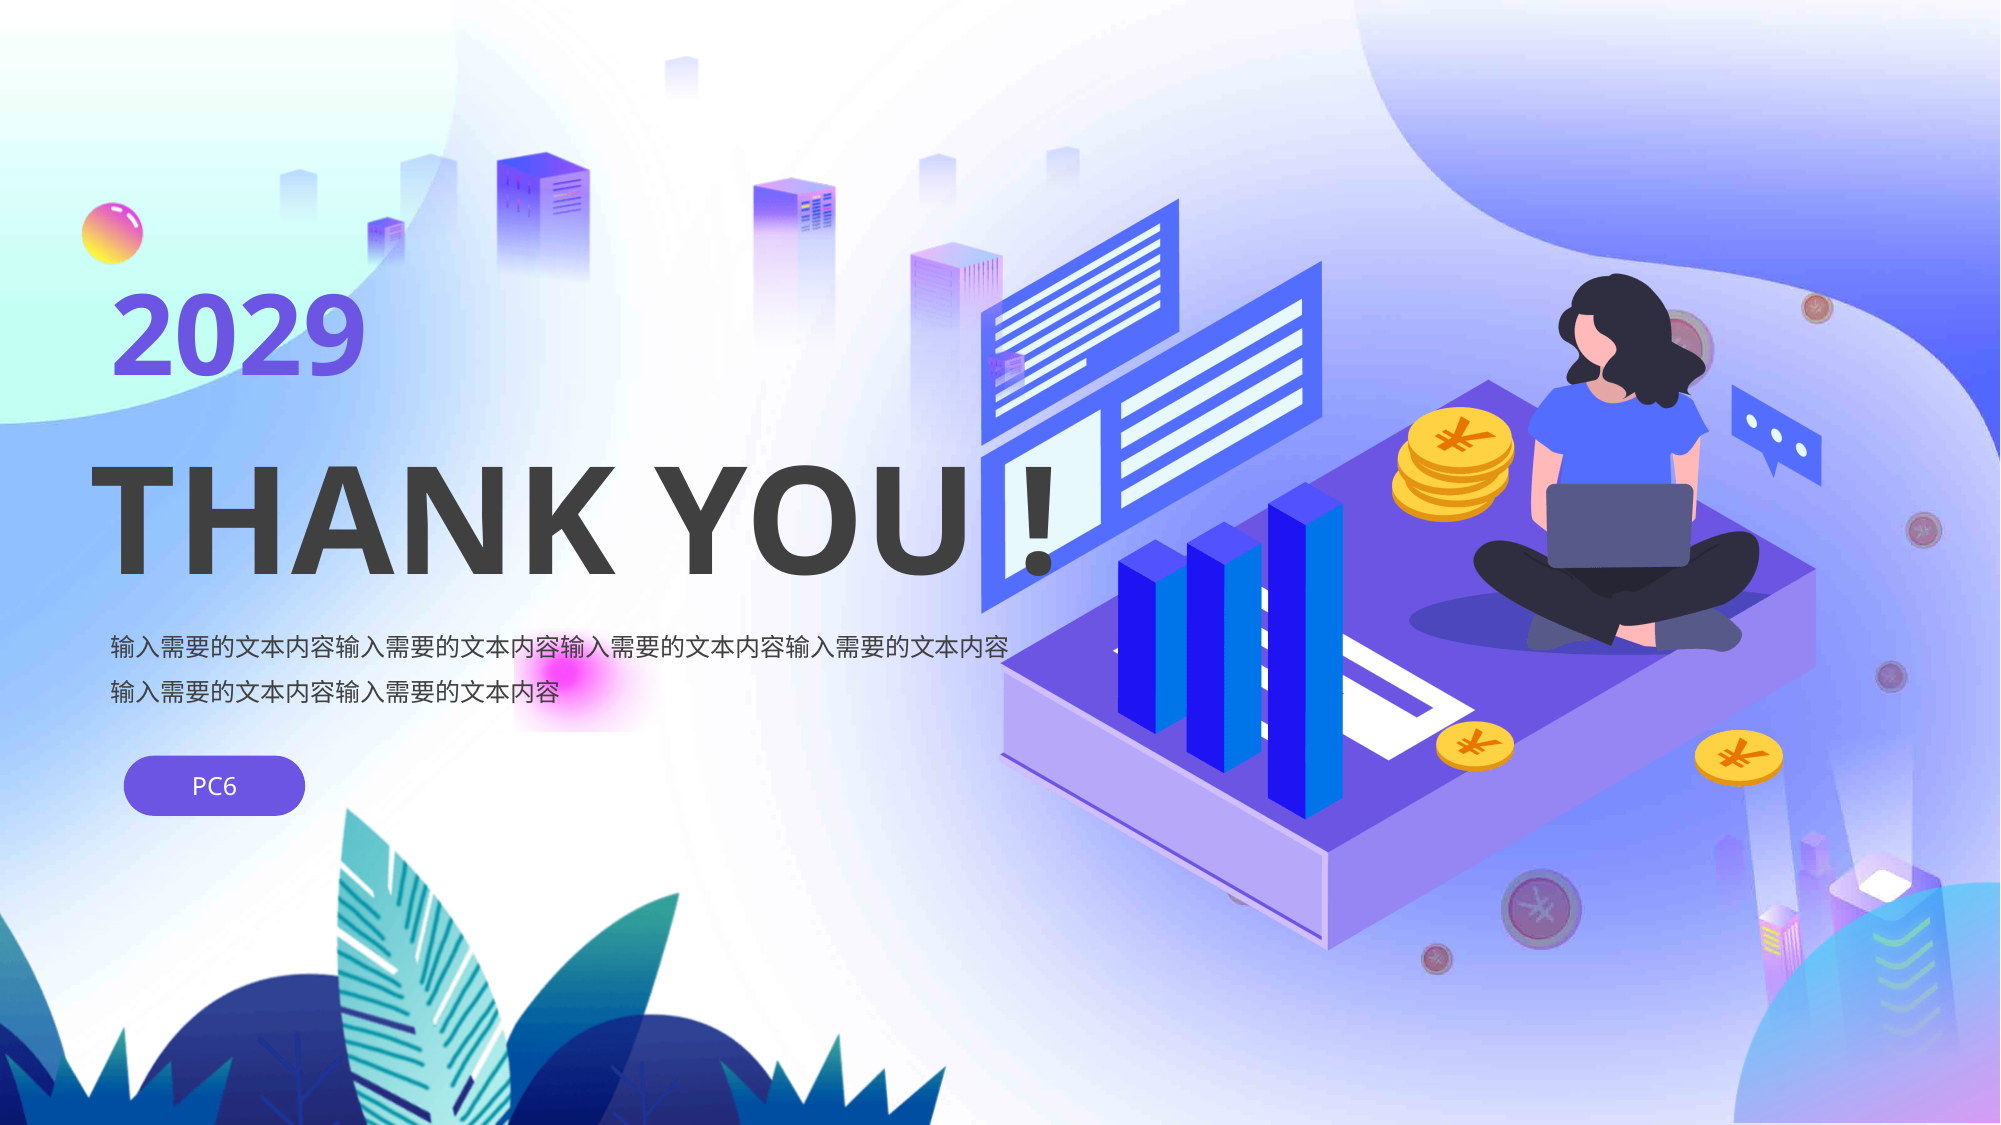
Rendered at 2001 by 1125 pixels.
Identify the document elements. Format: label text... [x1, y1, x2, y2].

text_box THANK YOU ! [74, 527, 926, 612]
text_box 输入需要的文本内容输入需要的文本内容输入需要的文本内容输入需要的文本内容 输入需要的文本内容输入需要的文本内容 [95, 609, 926, 714]
picture [0, 0, 2001, 1125]
